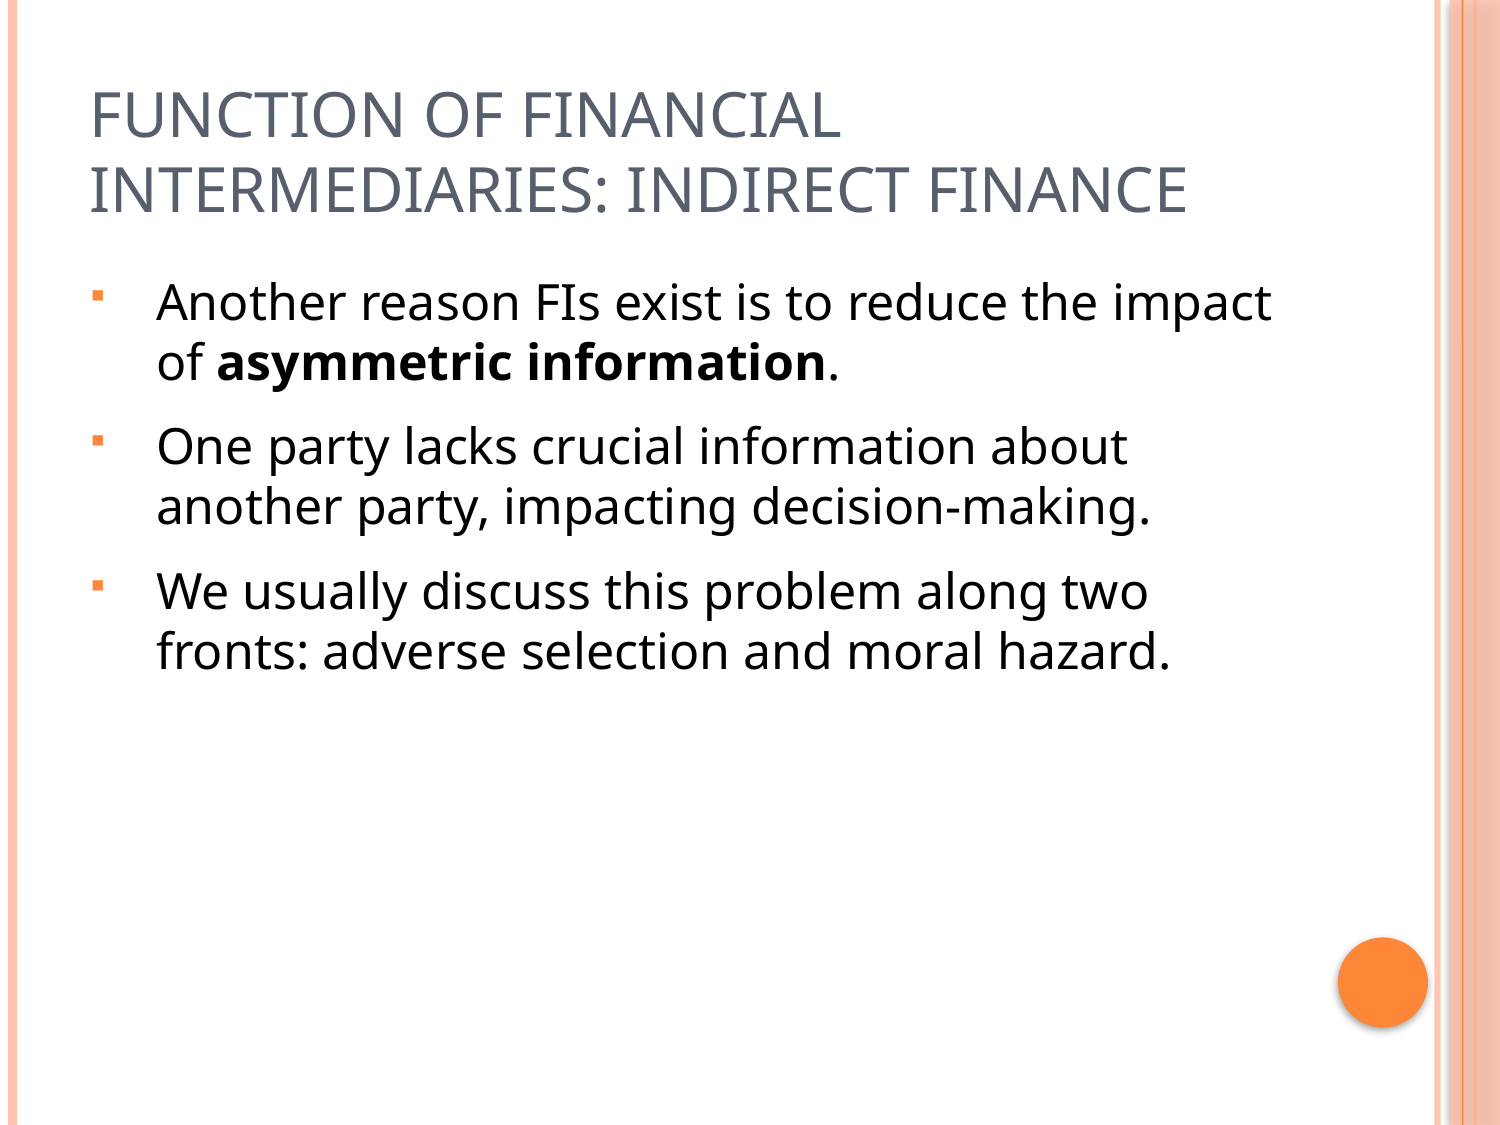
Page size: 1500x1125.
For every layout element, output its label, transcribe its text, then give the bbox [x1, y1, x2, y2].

title Function of Financial Intermediaries: Indirect Finance [75, 45, 1300, 233]
list Another reason FIs exist is to reduce the impact of asymmetric information. One party lacks crucial information about another party, impacting decision-making. We usually discuss this problem along two fronts: adverse selection and moral hazard. [75, 262, 1300, 1062]
